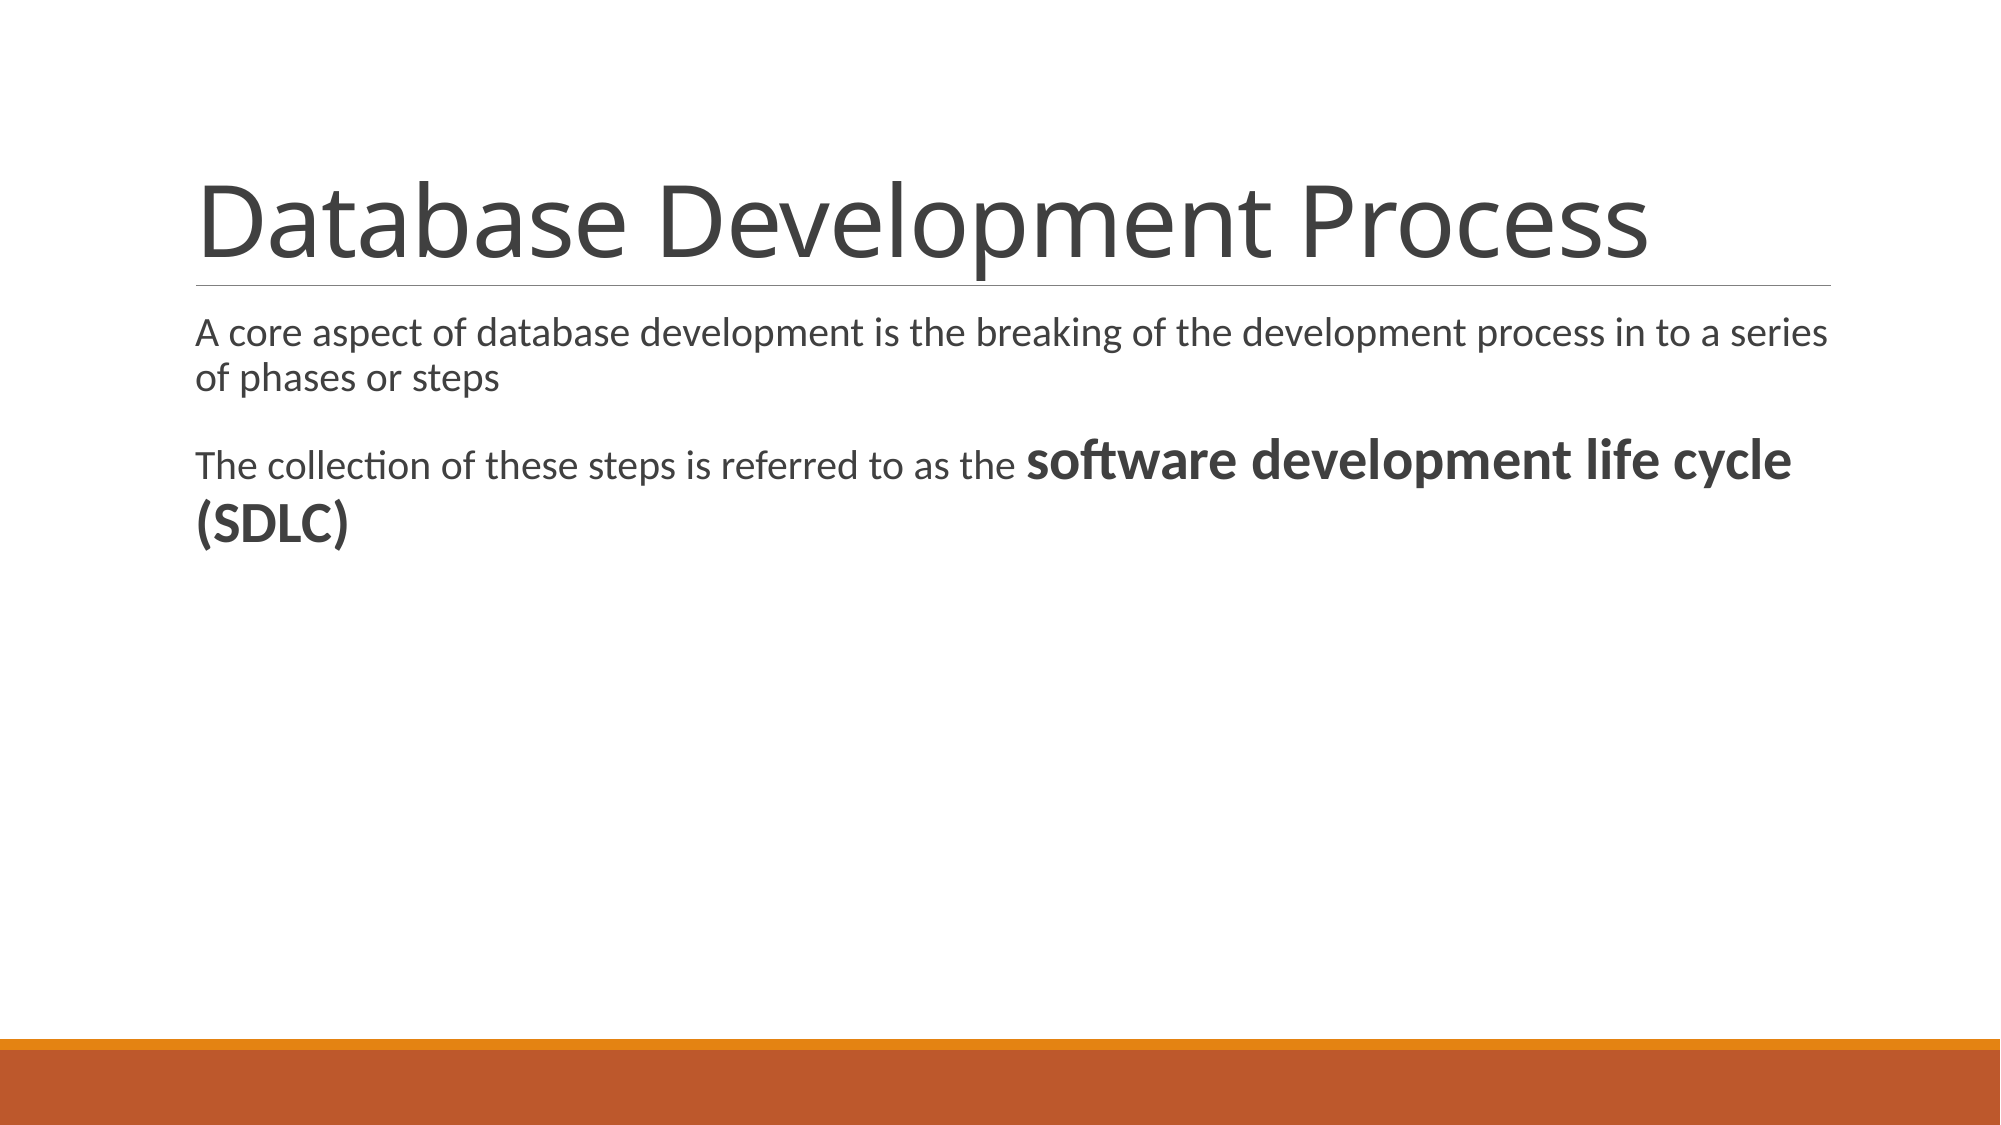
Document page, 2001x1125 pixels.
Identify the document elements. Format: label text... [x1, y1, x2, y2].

title Database Development Process [180, 47, 1830, 285]
list A core aspect of database development is the breaking of the development process in to a series of phases or steps The collection of these steps is referred to as the software development life cycle (SDLC) [180, 302, 1830, 963]
